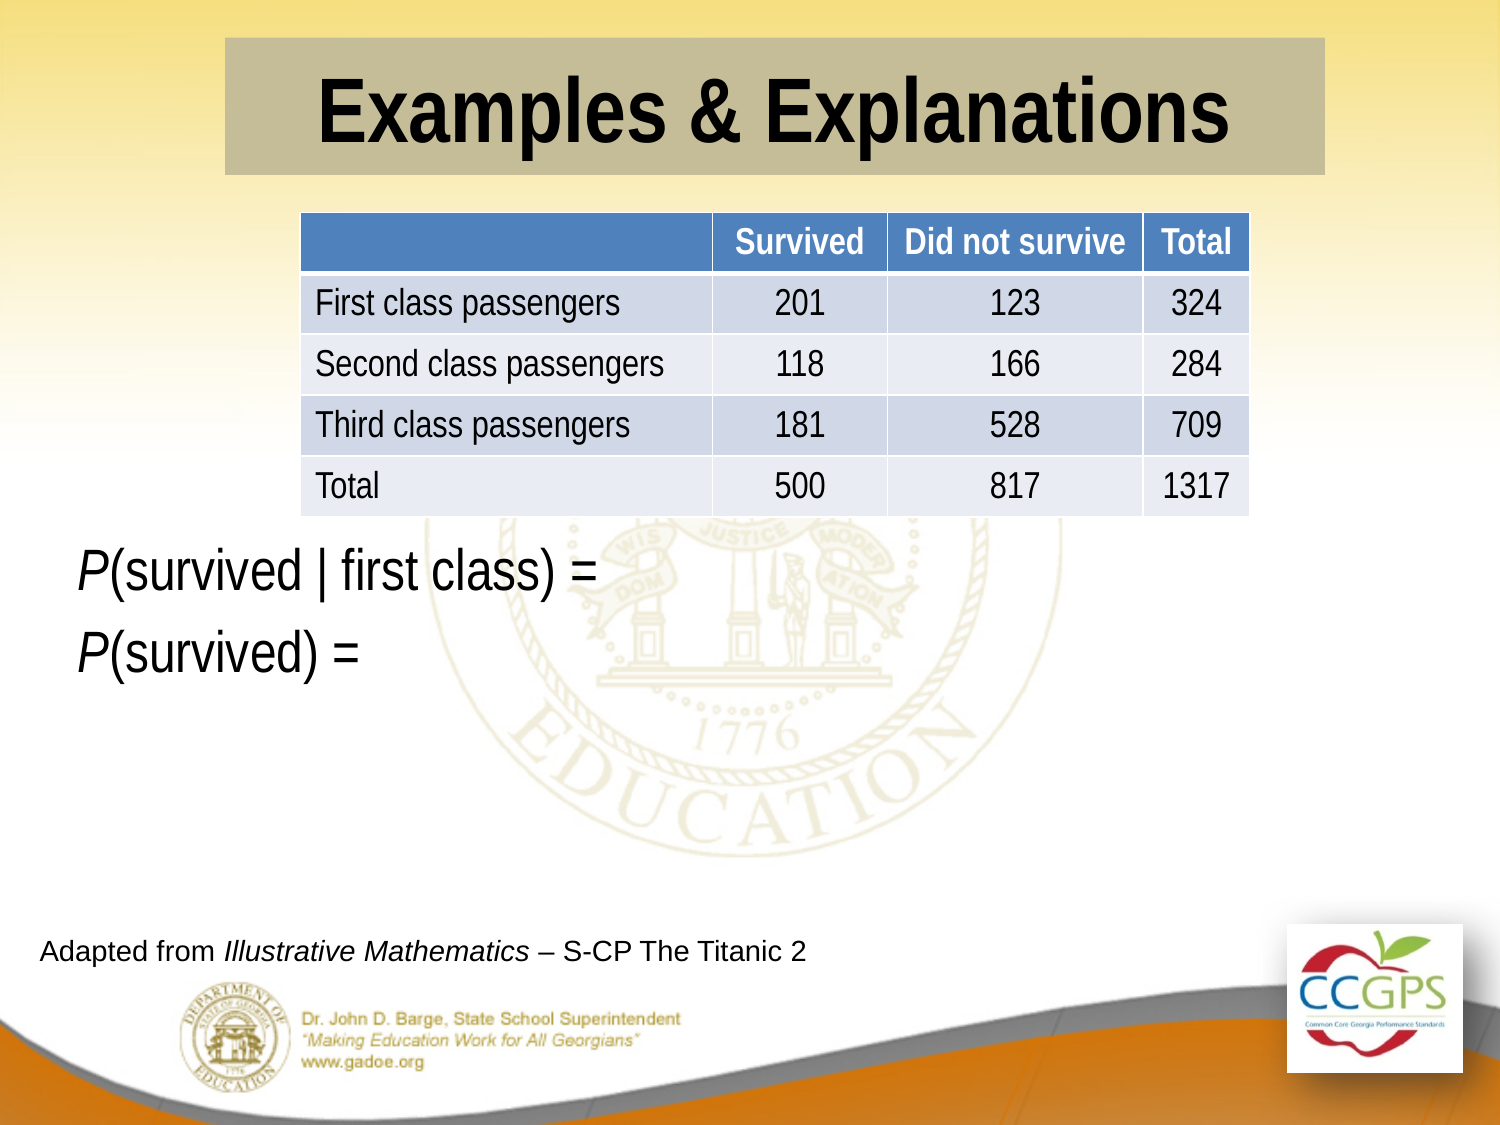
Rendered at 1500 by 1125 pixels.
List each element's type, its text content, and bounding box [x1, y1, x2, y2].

table_cell Total [301, 457, 712, 516]
table_cell 324 [1144, 276, 1249, 333]
table_cell 528 [888, 396, 1142, 455]
table_cell Third class passengers [301, 396, 712, 455]
table_header Total [1144, 213, 1249, 271]
table_header [301, 213, 712, 271]
table_cell 166 [888, 335, 1142, 394]
table_header Survived [713, 213, 887, 271]
table_cell 123 [888, 276, 1142, 333]
table_cell 817 [888, 457, 1142, 516]
table_cell 709 [1144, 396, 1249, 455]
title Examples & Explanations [224, 37, 1326, 176]
table_cell 1317 [1144, 457, 1249, 516]
table_cell 118 [713, 335, 887, 394]
table_header Did not survive [888, 213, 1142, 271]
table_cell 181 [713, 396, 887, 455]
table_cell 500 [713, 457, 887, 516]
table_cell Second class passengers [301, 335, 712, 394]
text_box Adapted from Illustrative Mathematics – S-CP The Titanic 2 [24, 924, 1286, 975]
picture [0, 0, 1500, 1125]
table_cell 201 [713, 276, 887, 333]
table_cell First class passengers [301, 276, 712, 333]
table_cell 284 [1144, 335, 1249, 394]
